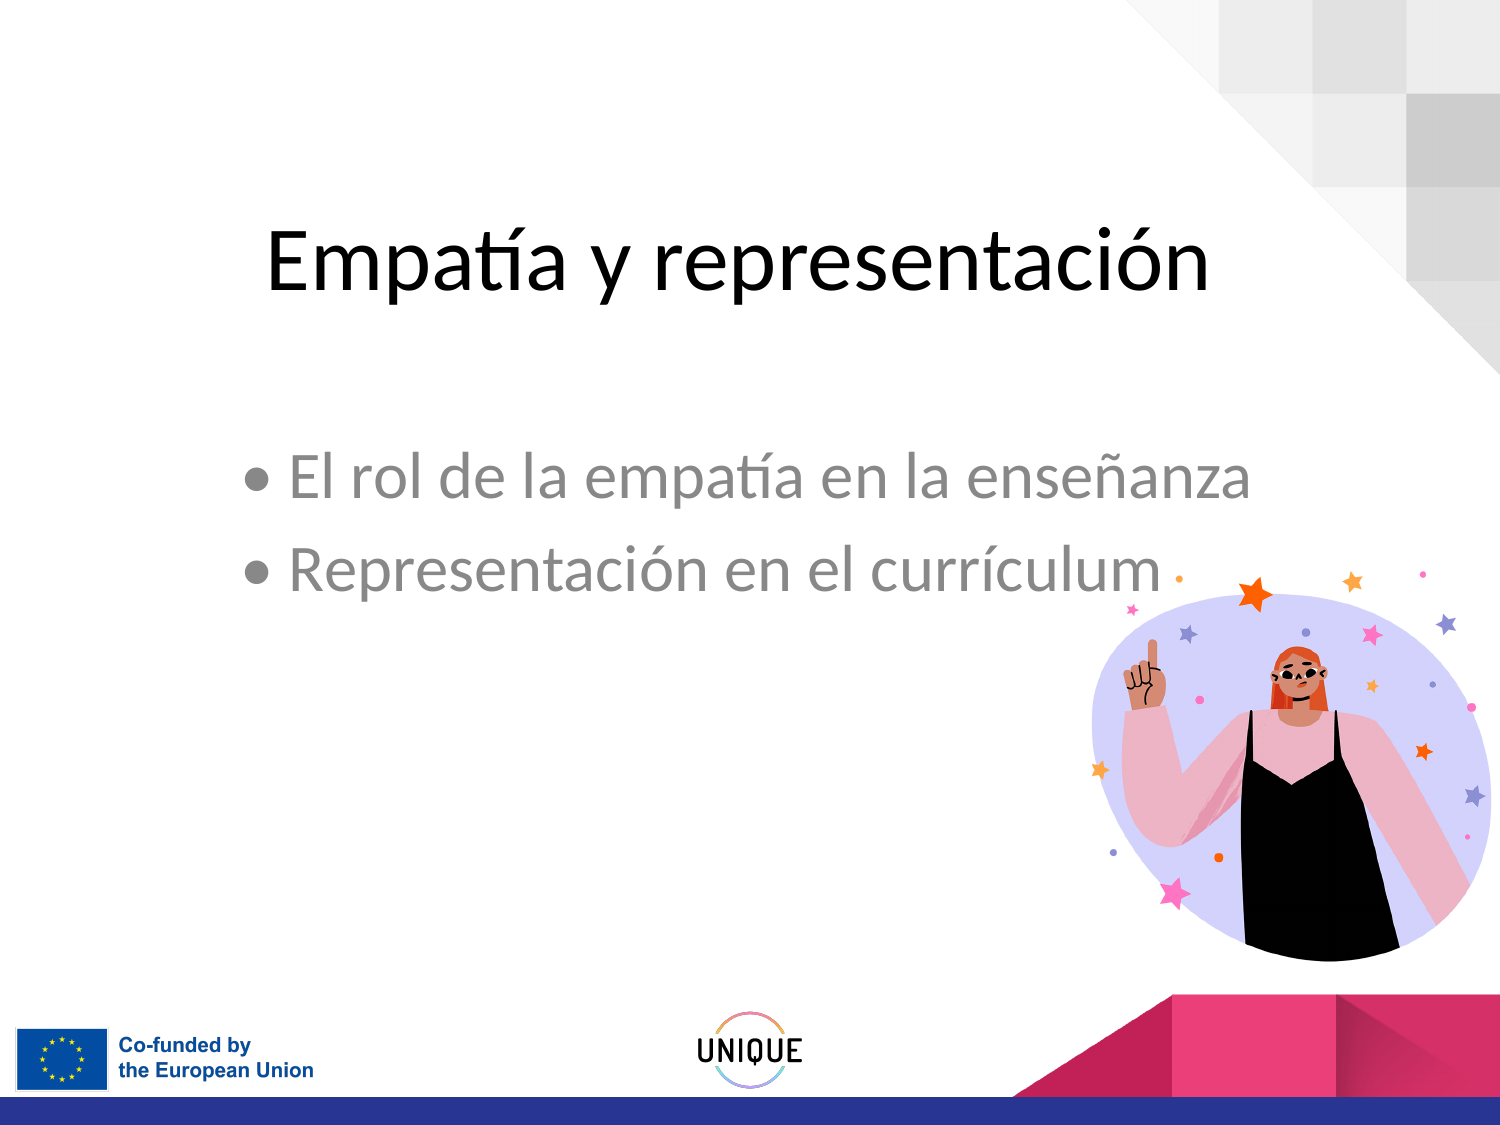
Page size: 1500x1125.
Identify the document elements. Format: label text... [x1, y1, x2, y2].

picture [0, 993, 1500, 1125]
picture [1125, 0, 1500, 375]
picture [1059, 544, 1500, 979]
subtitle • El rol de la empatía en la enseñanza • Representación en el currículum [225, 424, 1473, 712]
title Empatía y representación [112, 132, 1388, 375]
